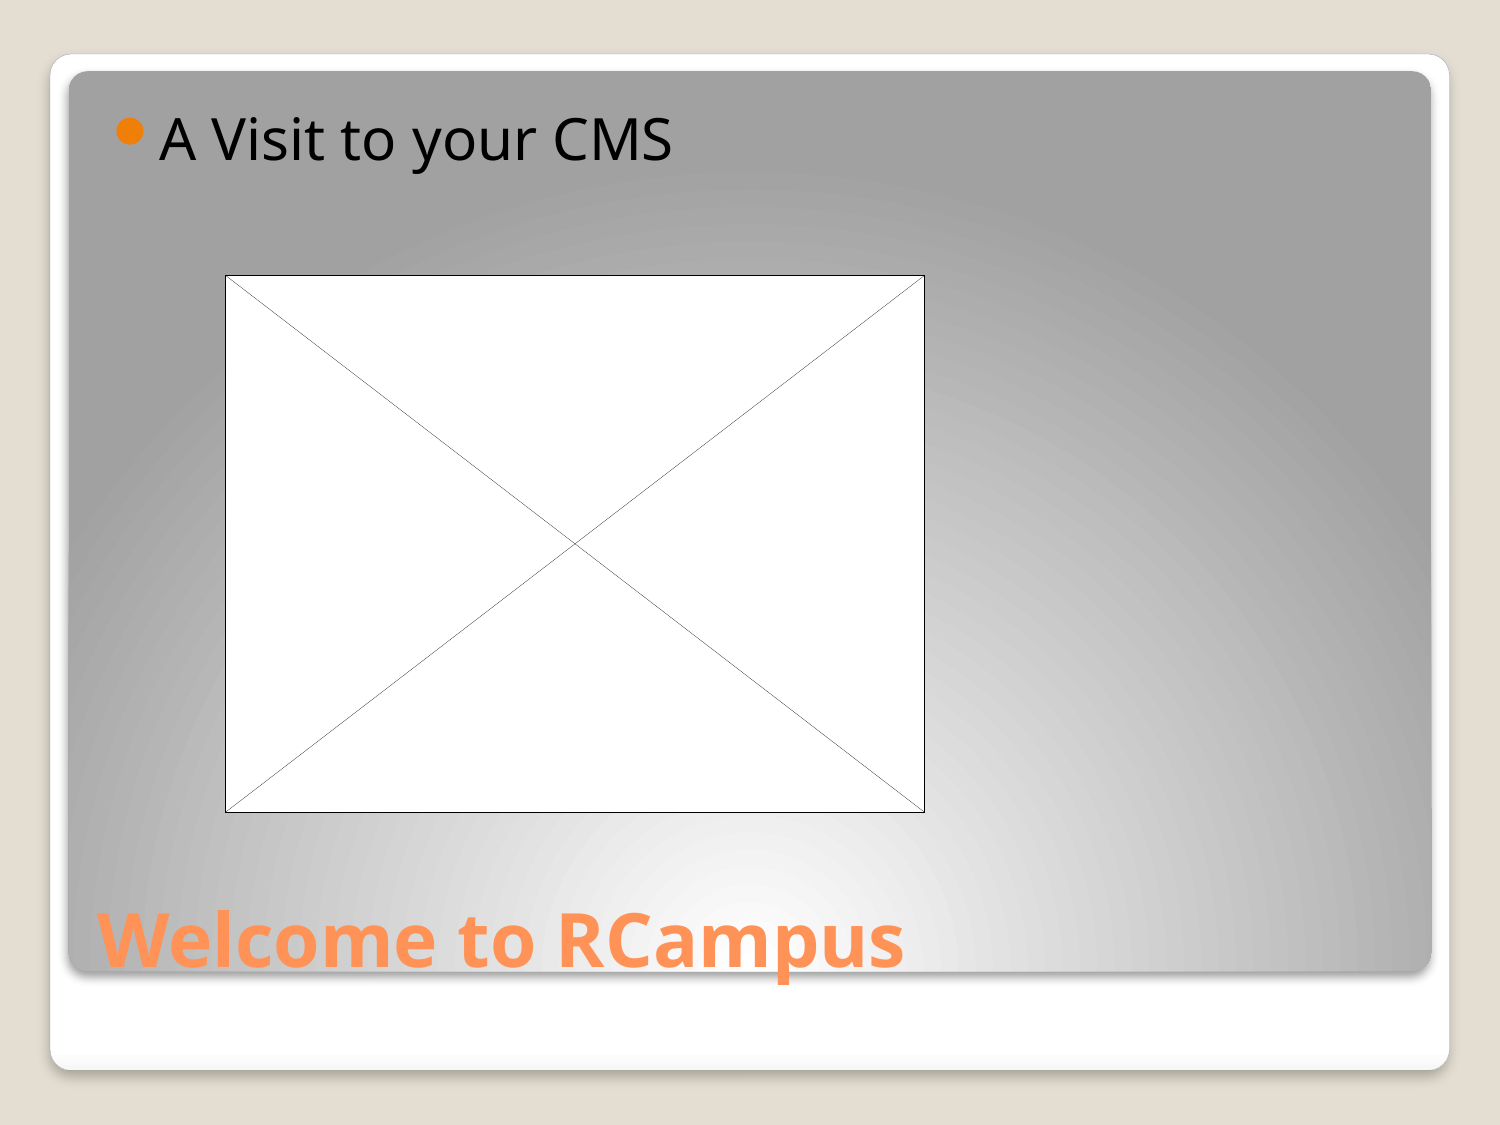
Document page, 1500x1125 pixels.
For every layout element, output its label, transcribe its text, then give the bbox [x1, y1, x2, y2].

title Welcome to RCampus [82, 817, 1425, 990]
list A Visit to your CMS [82, 86, 1425, 774]
